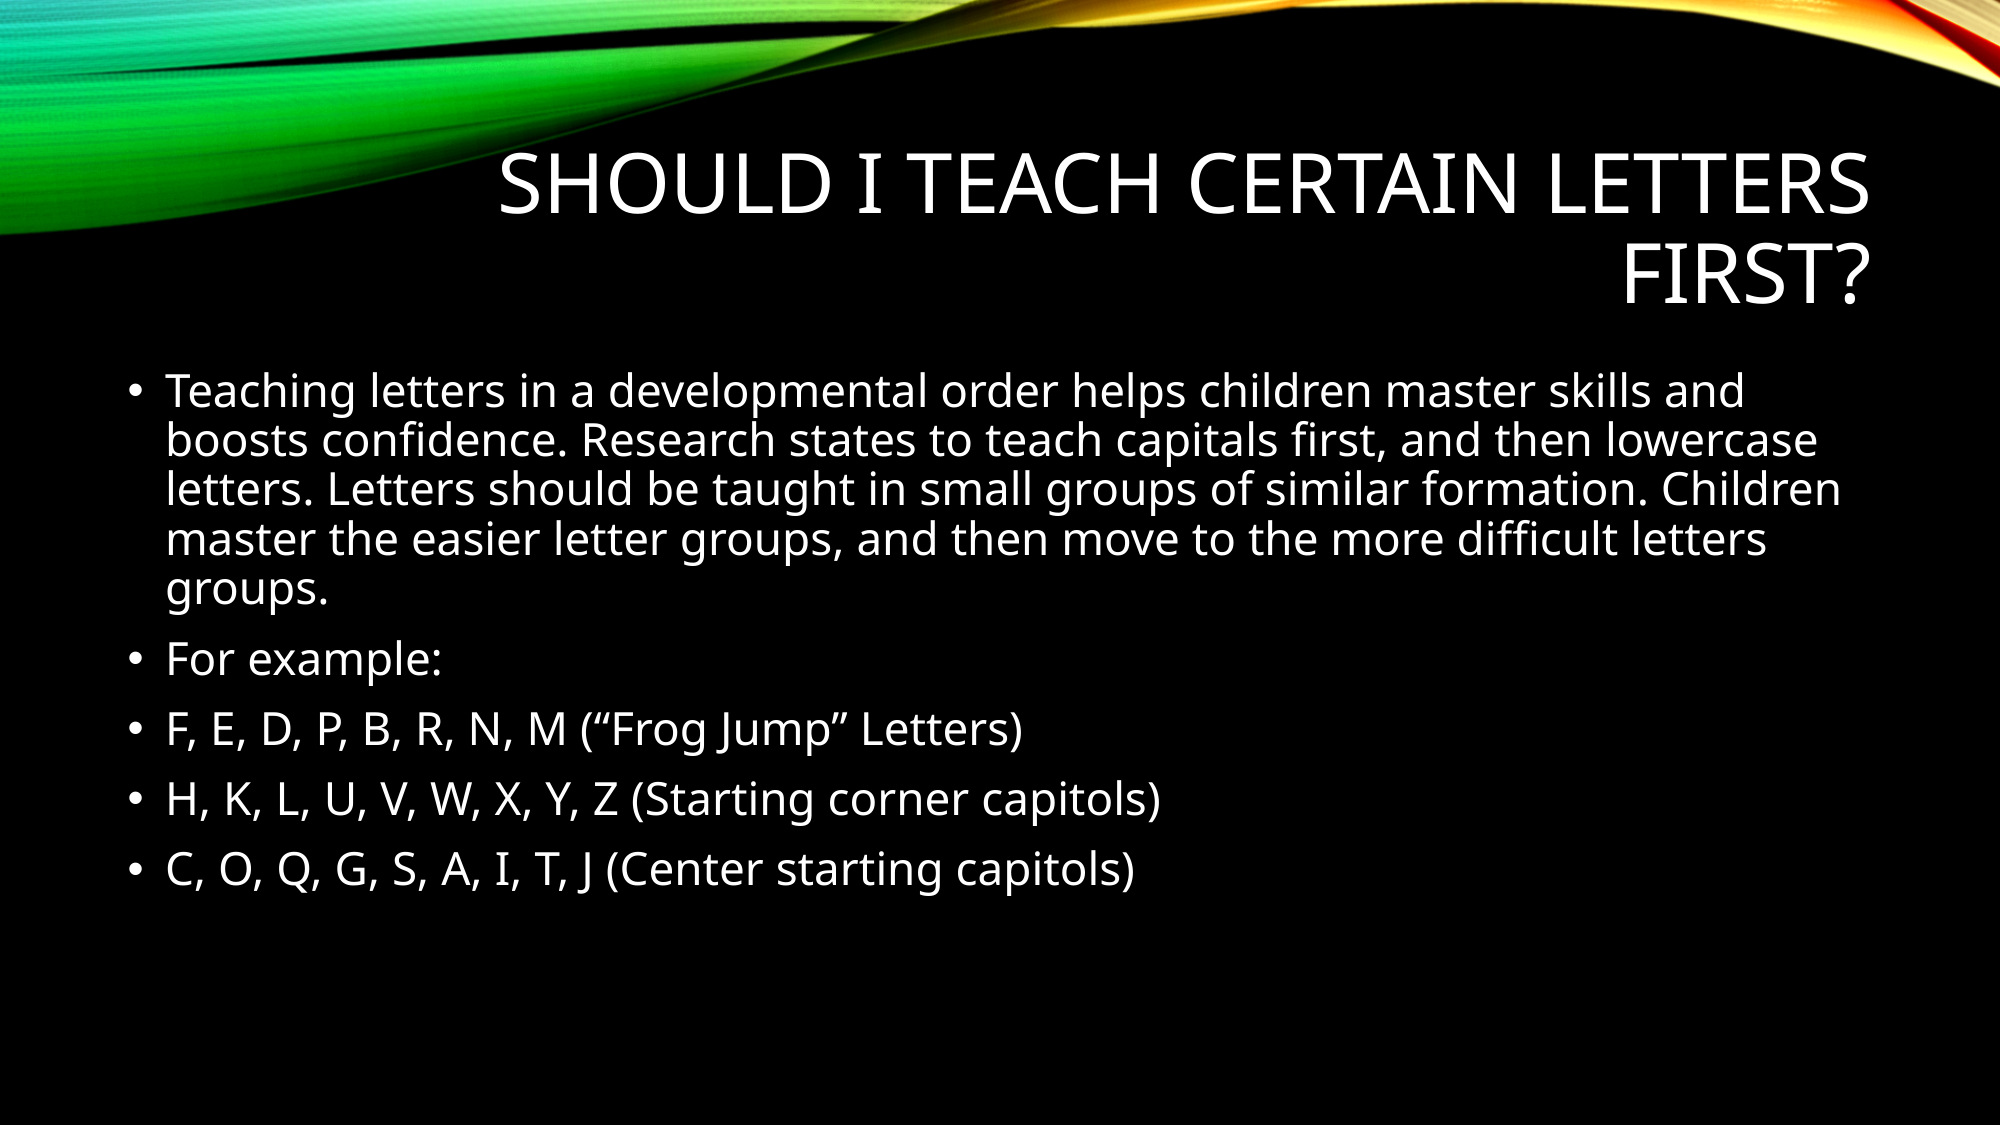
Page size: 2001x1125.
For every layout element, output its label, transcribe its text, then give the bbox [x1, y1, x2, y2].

picture [0, 0, 2000, 237]
title Should I teach certain letters first? [474, 125, 1888, 338]
list Teaching letters in a developmental order helps children master skills and boosts confidence. Research states to teach capitals first, and then lowercase letters. Letters should be taught in small groups of similar formation. Children master the easier letter groups, and then move to the more difficult letters groups. For example: F, E, D, P, B, R, N, M (“Frog Jump” Letters) H, K, L, U, V, W, X, Y, Z (Starting corner capitols) C, O, Q, G, S, A, I, T, J (Center starting capitols) [112, 360, 1888, 1021]
